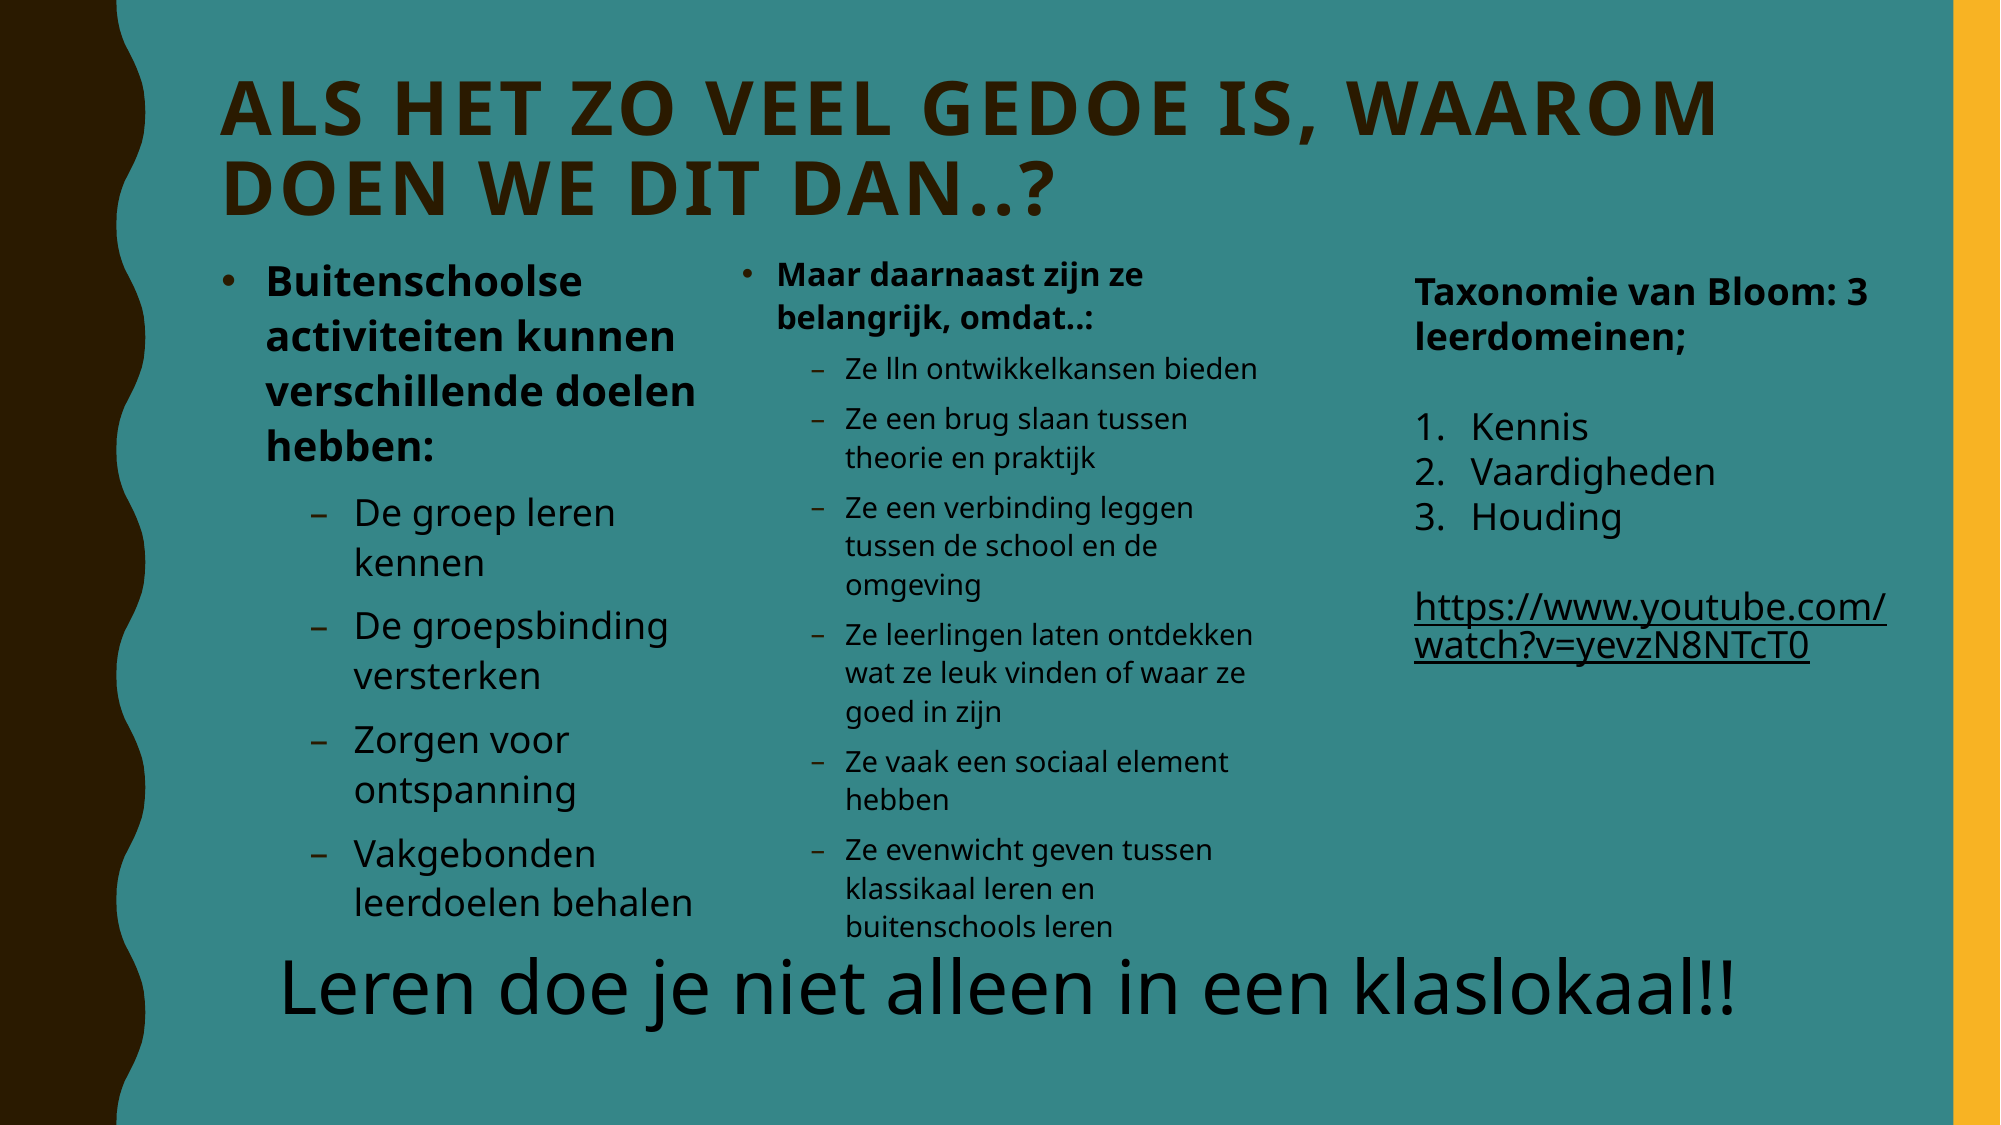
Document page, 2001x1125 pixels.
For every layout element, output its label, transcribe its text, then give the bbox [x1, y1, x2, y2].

text_box Taxonomie van Bloom: 3 leerdomeinen; Kennis Vaardigheden Houding https://www.youtube.com/watch?v=yevzN8NTcT0 [1324, 260, 1927, 687]
list Maar daarnaast zijn ze belangrijk, omdat..: Ze lln ontwikkelkansen bieden Ze een brug slaan tussen theorie en praktijk Ze een verbinding leggen tussen de school en de omgeving Ze leerlingen laten ontdekken wat ze leuk vinden of waar ze goed in zijn Ze vaak een sociaal element hebben Ze evenwicht geven tussen klassikaal leren en buitenschools leren [726, 242, 1290, 932]
title Als het zo veel gedoe is, waarom doen we dit dan..? [205, 62, 1875, 308]
list Buitenschoolse activiteiten kunnen verschillende doelen hebben: De groep leren kennen De groepsbinding versterken Zorgen voor ontspanning Vakgebonden leerdoelen behalen [206, 242, 726, 932]
text_box Leren doe je niet alleen in een klaslokaal!! [154, 932, 1863, 1037]
